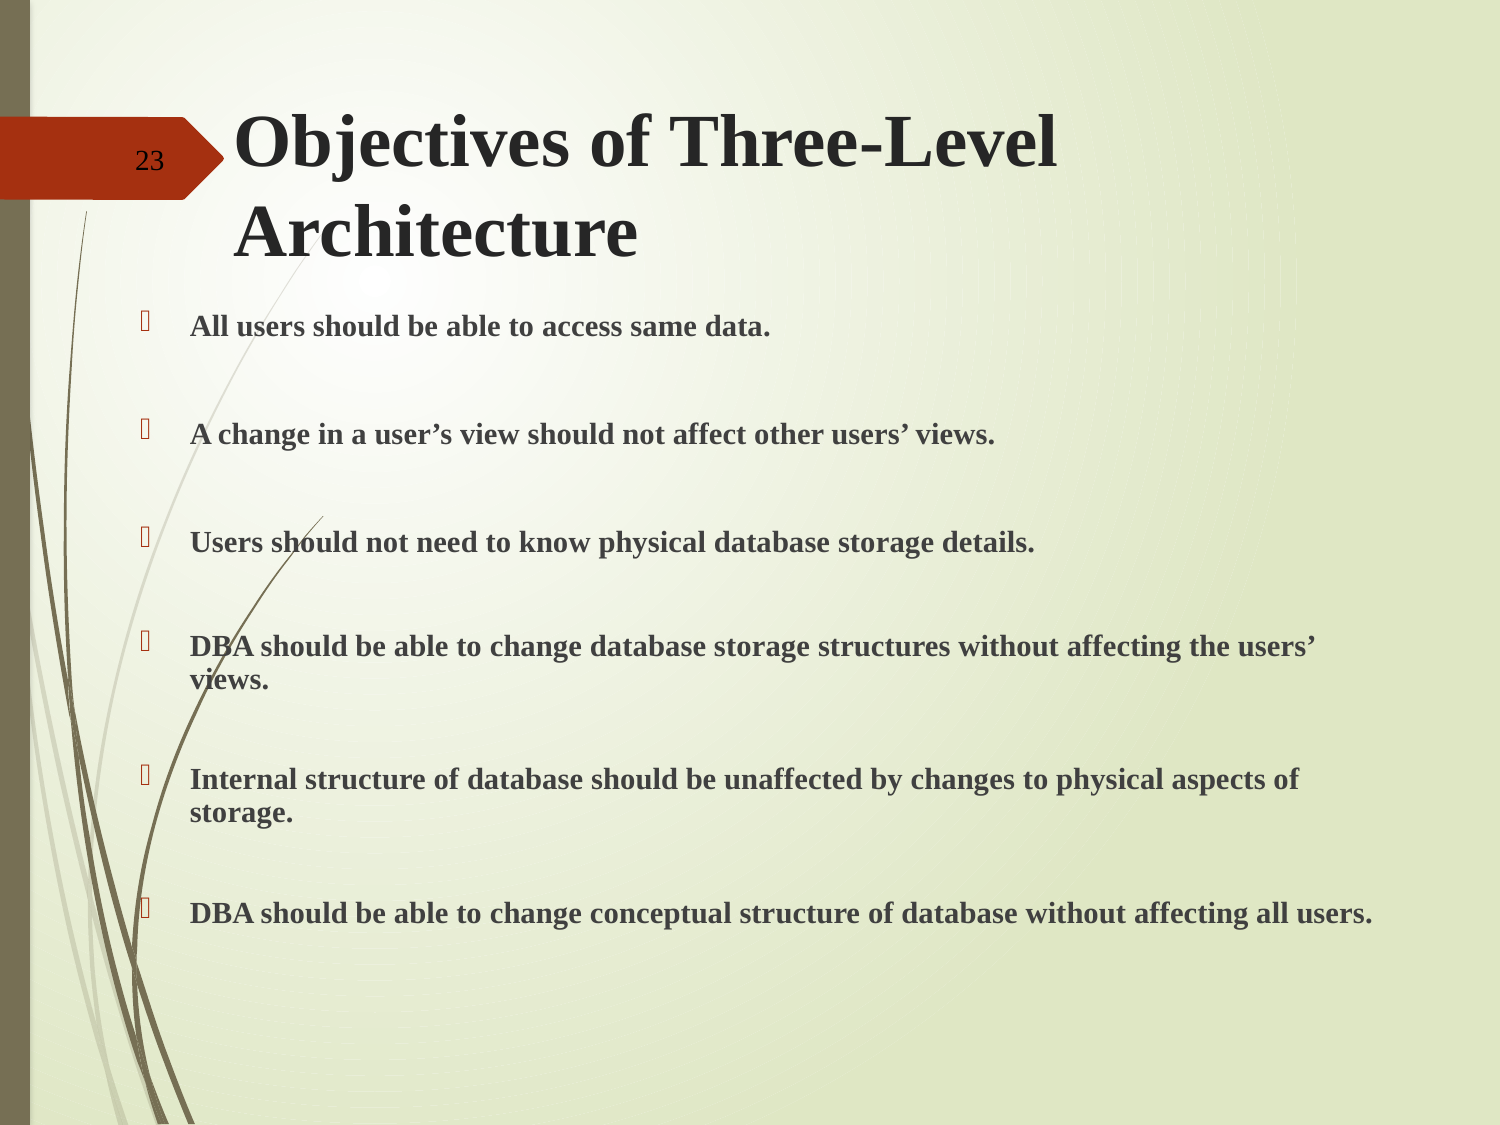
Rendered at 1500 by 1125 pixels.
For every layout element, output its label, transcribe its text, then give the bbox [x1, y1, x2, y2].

title Objectives of Three-Level Architecture [218, 84, 1300, 295]
slide_number 23 [83, 129, 180, 190]
list All users should be able to access same data. A change in a user’s view should not affect other users’ views. Users should not need to know physical database storage details. DBA should be able to change database storage structures without affecting the users’ views. Internal structure of database should be unaffected by changes to physical aspects of storage. DBA should be able to change conceptual structure of database without affecting all users. [125, 298, 1393, 974]
